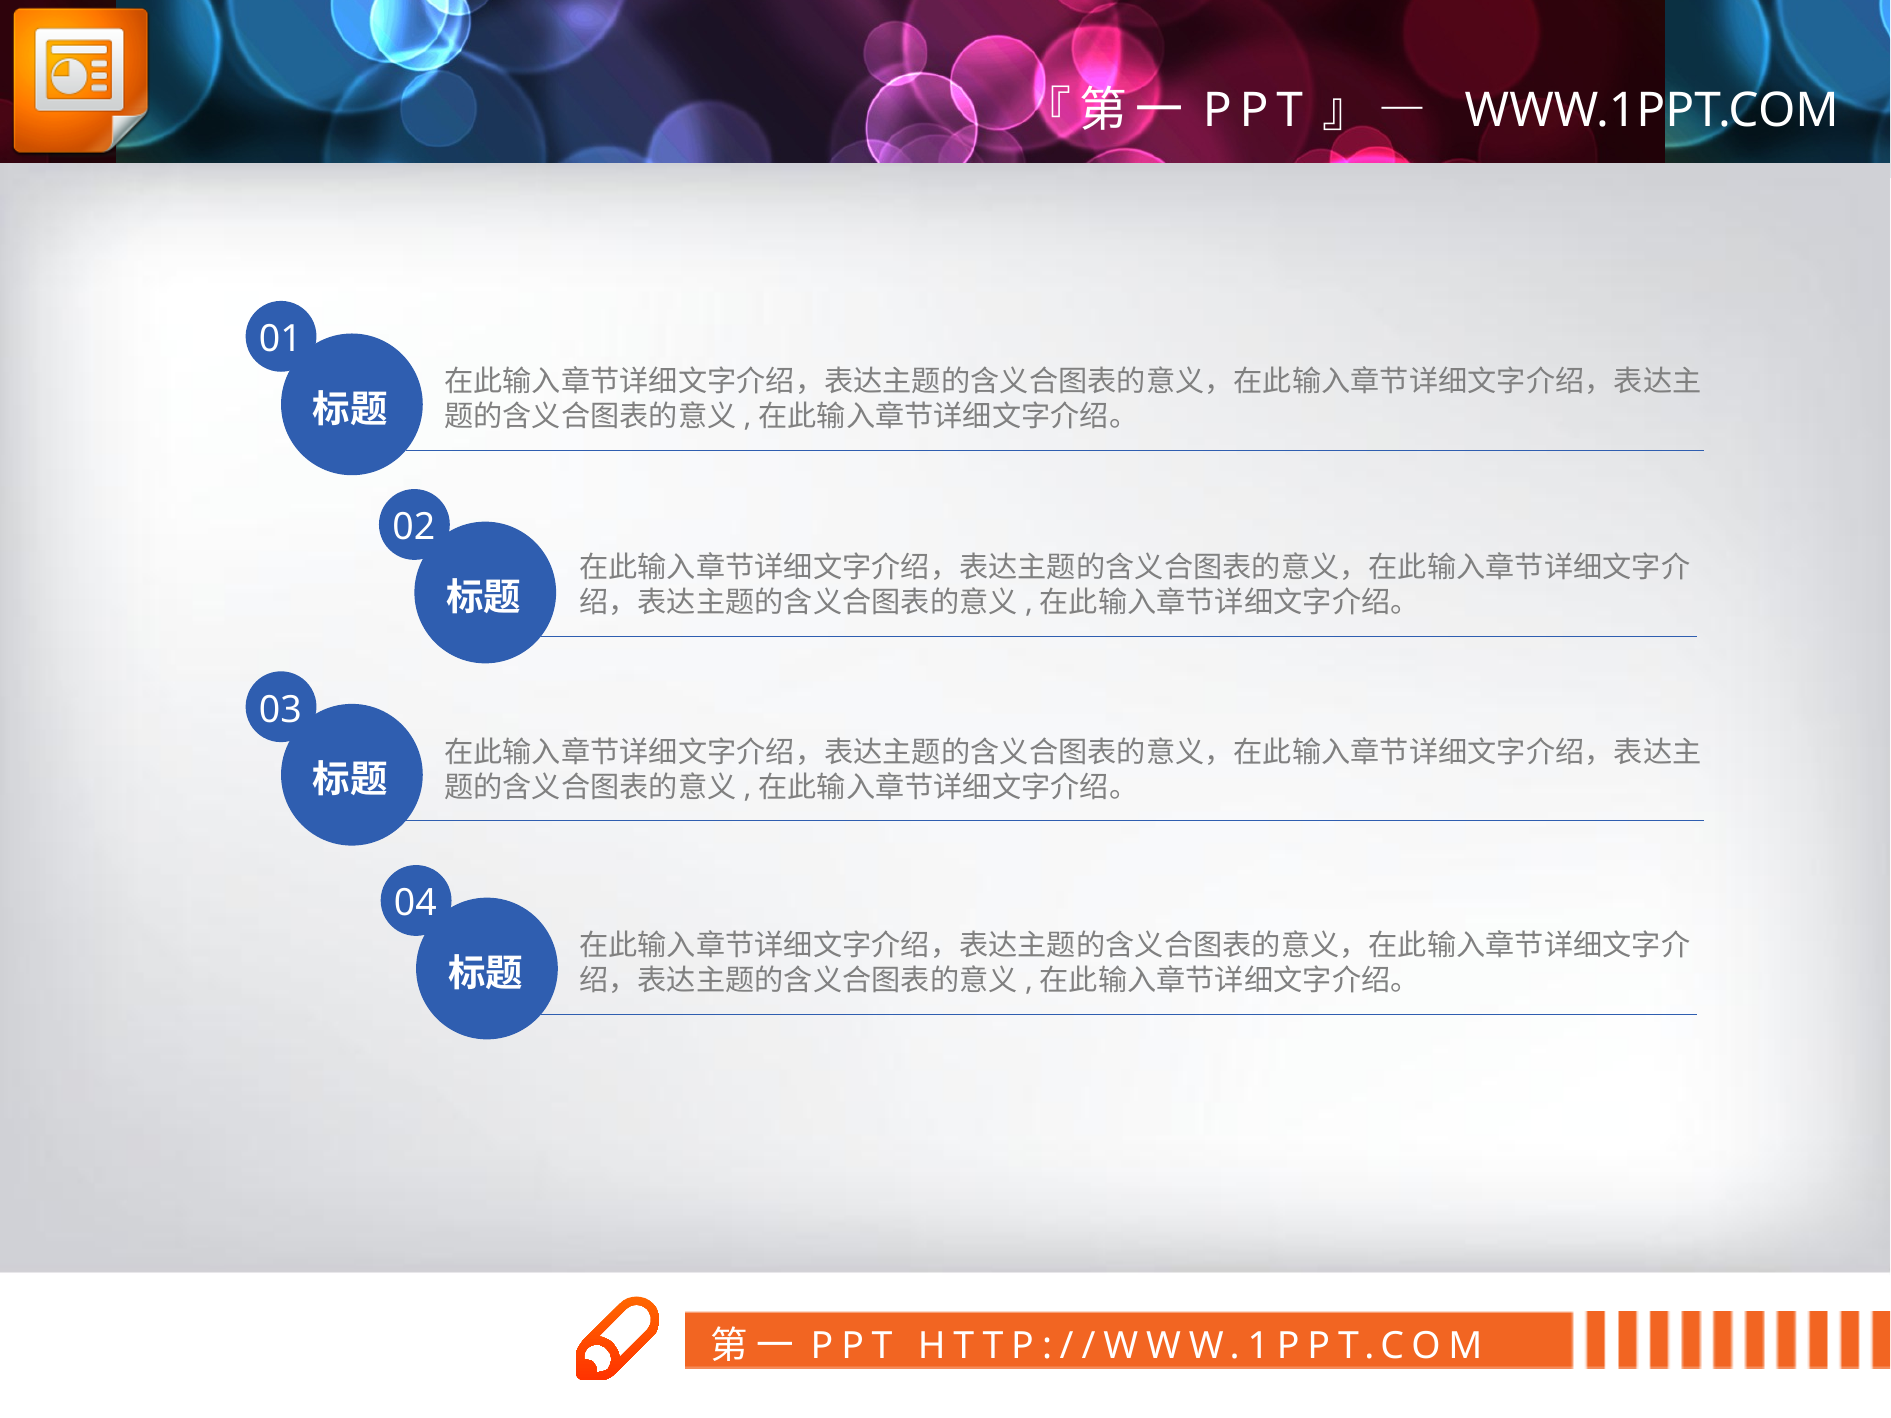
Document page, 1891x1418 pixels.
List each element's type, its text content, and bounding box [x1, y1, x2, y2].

picture [685, 1311, 1891, 1369]
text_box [377, 488, 557, 664]
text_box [243, 671, 423, 846]
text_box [243, 300, 423, 476]
text_box 在此输入章节详细文字介绍，表达主题的含义合图表的意义，在此输入章节详细文字介绍，表达主题的含义合图表的意义,在此输入章节详细文字介绍。 [444, 732, 1709, 803]
text_box 在此输入章节详细文字介绍，表达主题的含义合图表的意义，在此输入章节详细文字介绍，表达主题的含义合图表的意义,在此输入章节详细文字介绍。 [579, 548, 1709, 619]
picture [0, 0, 1891, 1275]
text_box 在此输入章节详细文字介绍，表达主题的含义合图表的意义，在此输入章节详细文字介绍，表达主题的含义合图表的意义,在此输入章节详细文字介绍。 [444, 362, 1709, 433]
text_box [378, 864, 559, 1040]
text_box 在此输入章节详细文字介绍，表达主题的含义合图表的意义，在此输入章节详细文字介绍，表达主题的含义合图表的意义,在此输入章节详细文字介绍。 [579, 926, 1709, 997]
